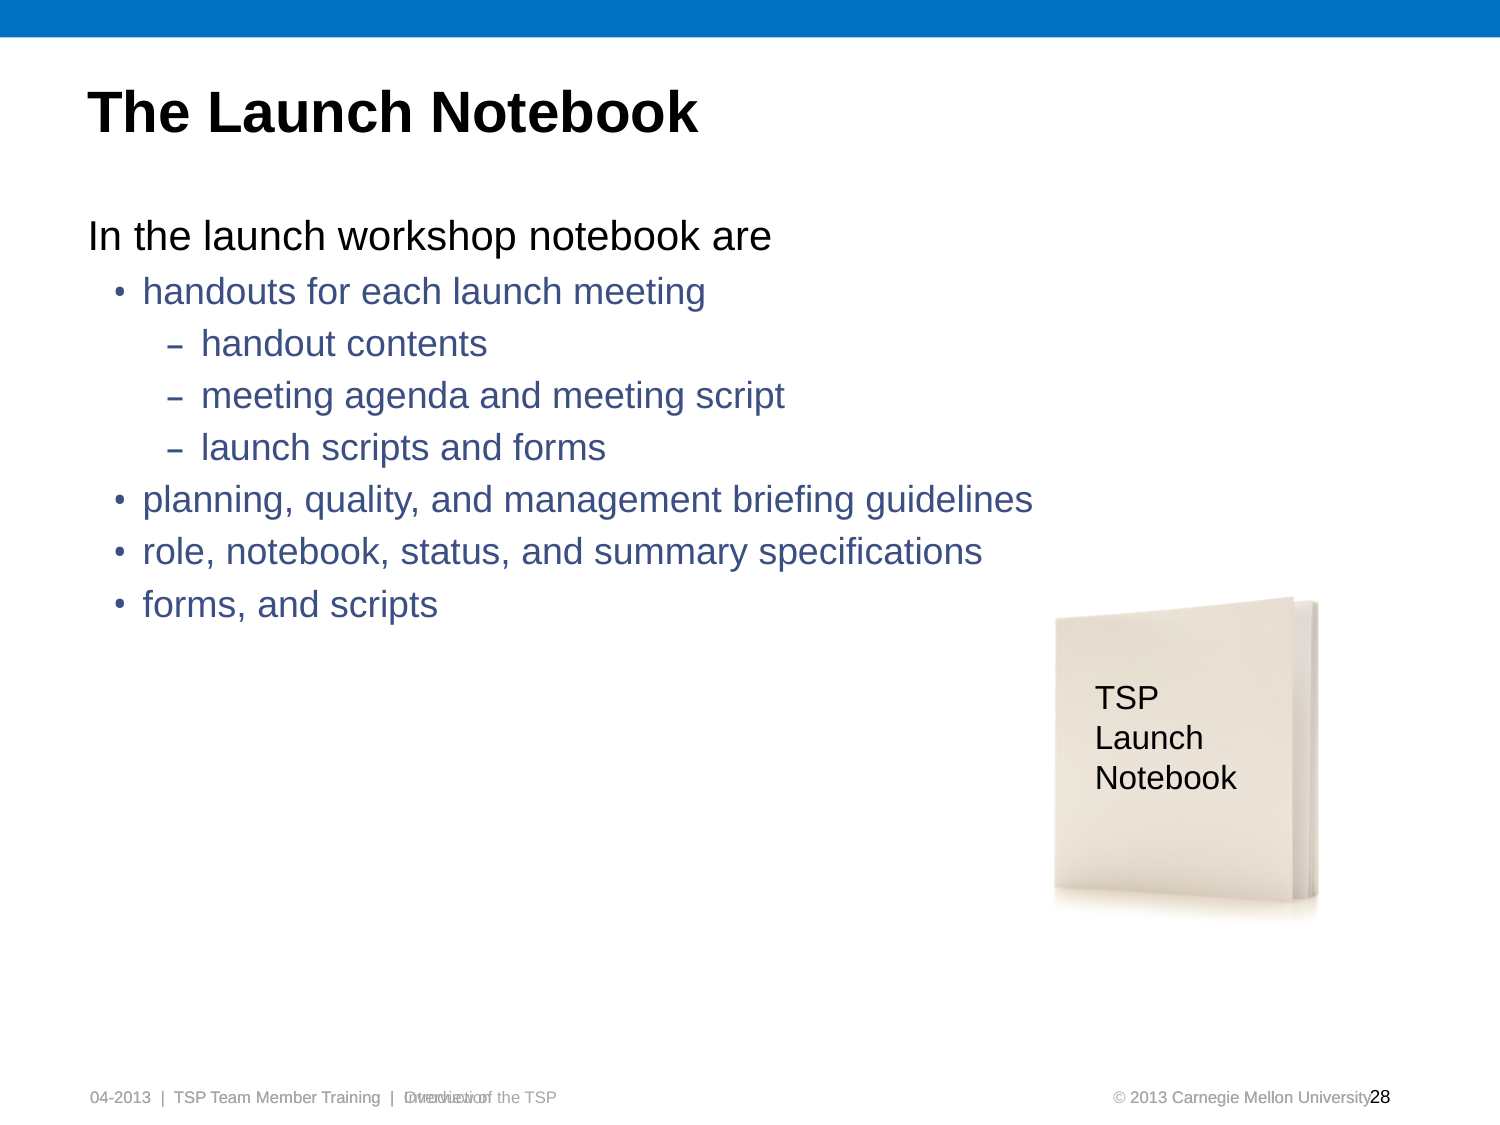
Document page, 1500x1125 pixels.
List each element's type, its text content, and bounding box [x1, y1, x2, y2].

title The Launch Notebook [87, 87, 1439, 212]
list In the launch workshop notebook are handouts for each launch meeting handout contents meeting agenda and meeting script launch scripts and forms planning, quality, and management briefing guidelines role, notebook, status, and summary specifications forms, and scripts [87, 212, 1440, 1026]
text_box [1023, 582, 1369, 937]
